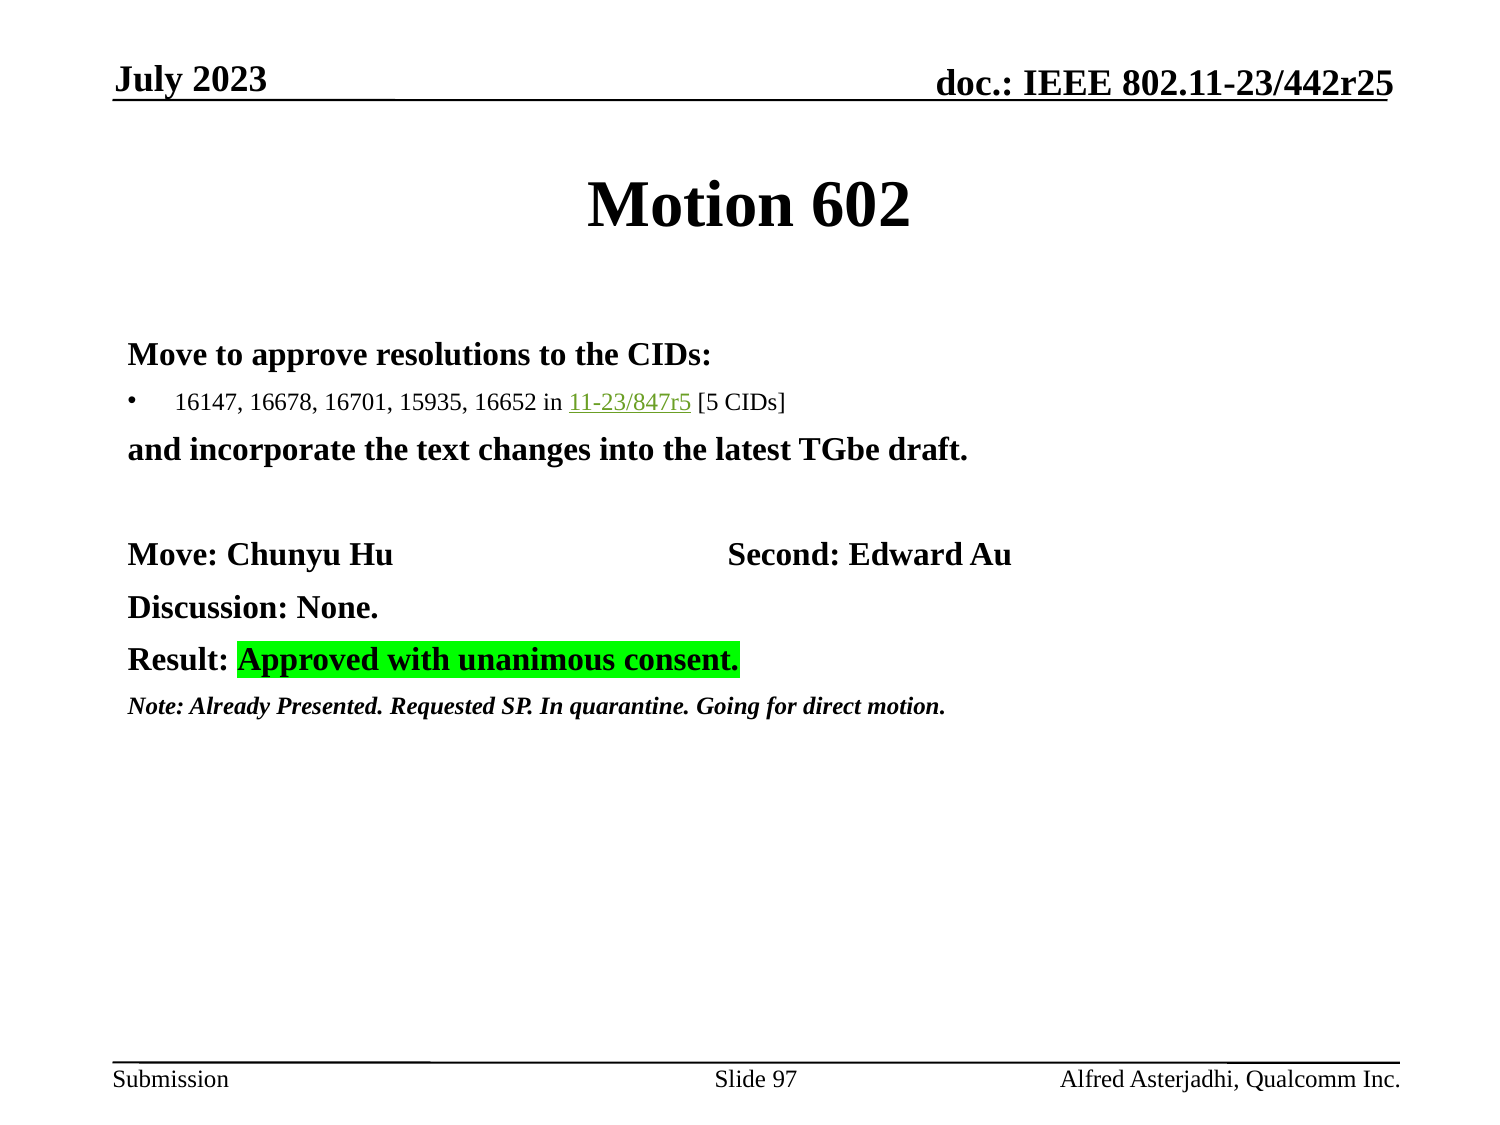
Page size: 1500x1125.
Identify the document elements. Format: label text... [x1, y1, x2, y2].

footer Alfred Asterjadhi, Qualcomm Inc. [878, 1061, 1402, 1093]
slide_number Slide 97 [712, 1061, 800, 1123]
title Motion 602 [112, 112, 1388, 288]
list Move to approve resolutions to the CIDs: 16147, 16678, 16701, 15935, 16652 in 11-23/847r5 [5 CIDs] and incorporate the text changes into the latest TGbe draft. Move: Chunyu Hu Second: Edward Au Discussion: None. Result: Approved with unanimous consent. Note: Already Presented. Requested SP. In quarantine. Going for direct motion. [112, 324, 1388, 1063]
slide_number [114, 54, 423, 100]
